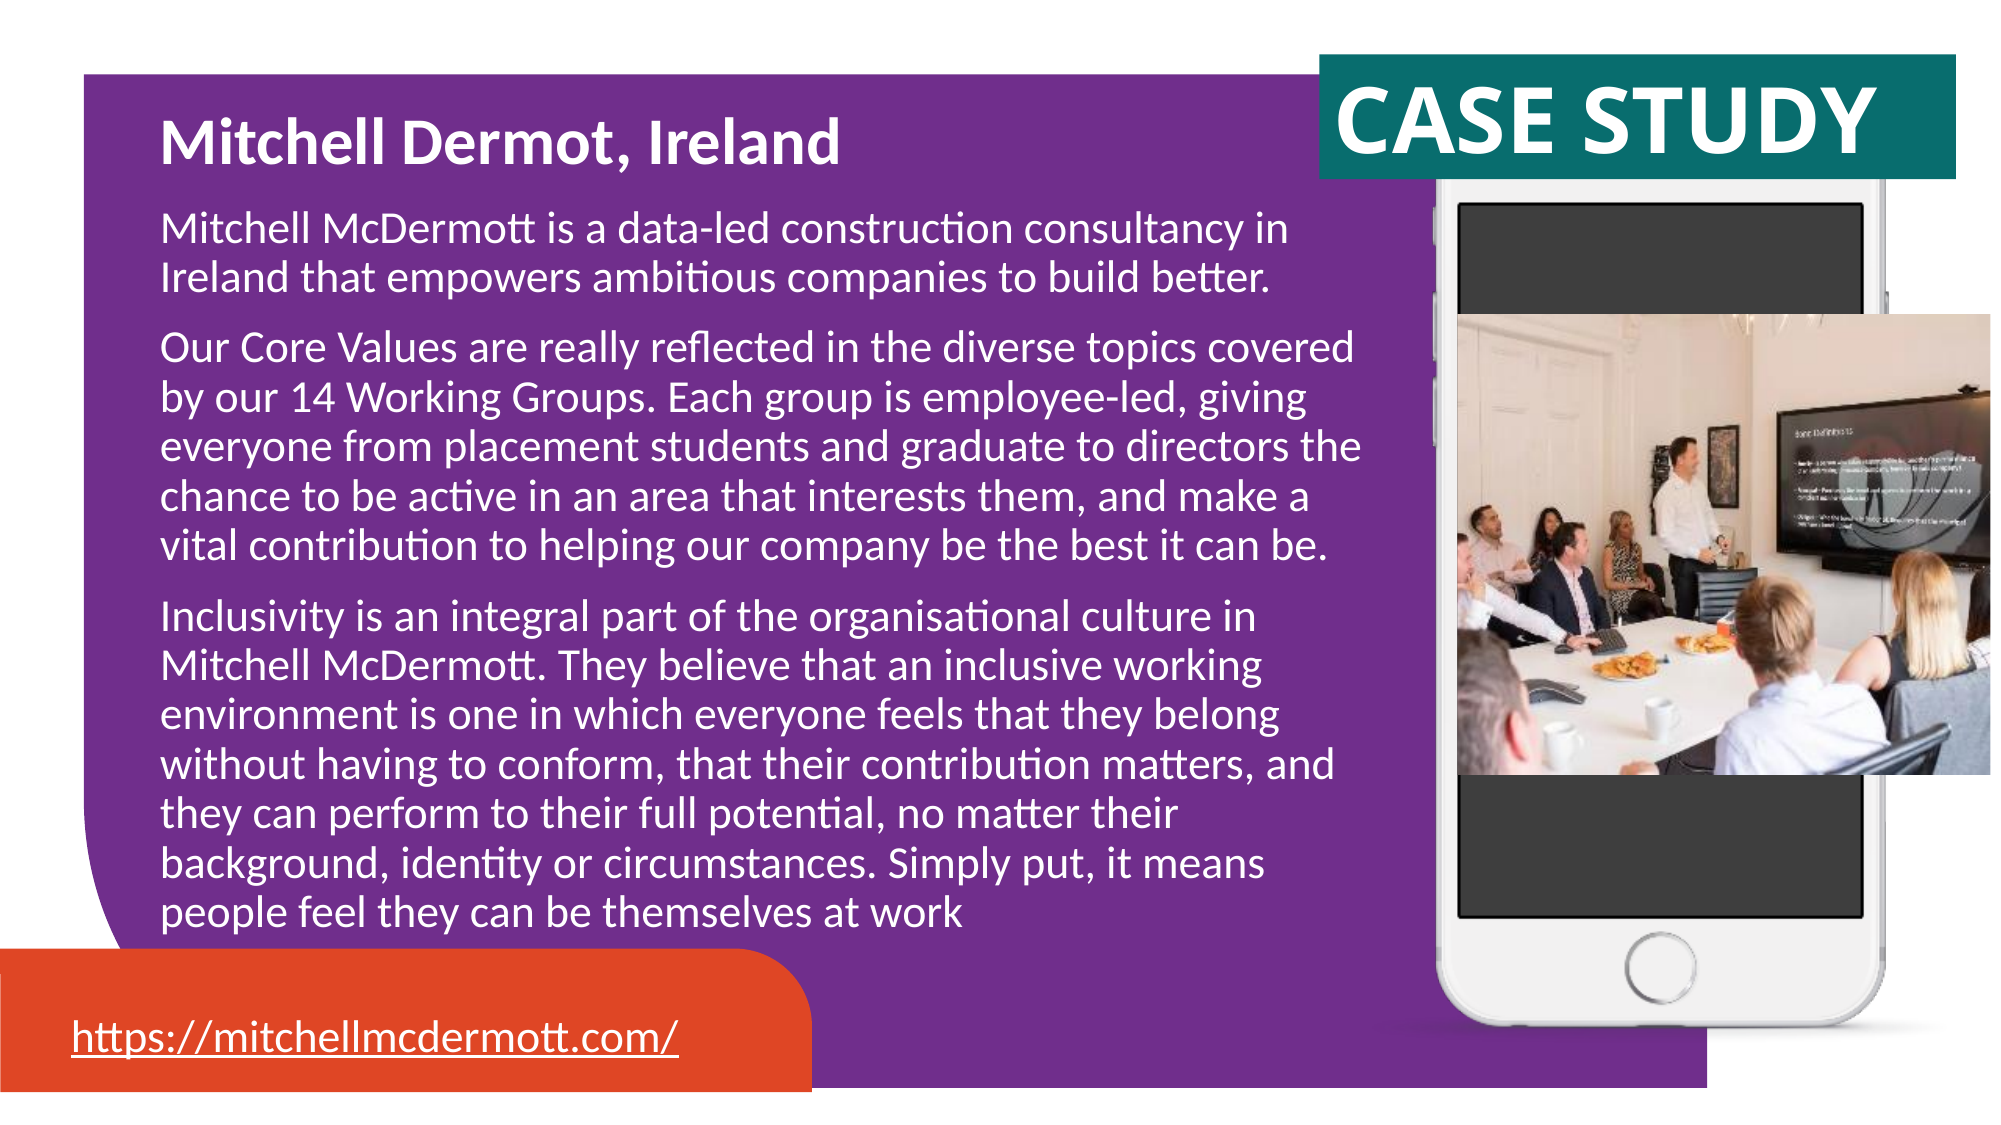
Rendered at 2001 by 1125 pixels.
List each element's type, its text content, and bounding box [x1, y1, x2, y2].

list Mitchell Dermot, Ireland [145, 99, 1376, 263]
list Mitchell McDermott is a data-led construction consultancy in Ireland that empowers ambitious companies to build better. Our Core Values are really reflected in the diverse topics covered by our 14 Working Groups. Each group is employee-led, giving everyone from placement students and graduate to directors the chance to be active in an area that interests them, and make a vital contribution to helping our company be the best it can be. ​ Inclusivity is an integral part of the organisational culture in Mitchell McDermott. They believe that an inclusive working environment is one in which everyone feels that they belong without having to conform, that their contribution matters, and they can perform to their full potential, no matter their background, identity or circumstances. Simply put, it means people feel they can be themselves at work [145, 196, 1415, 737]
picture [1328, 37, 2000, 1088]
text_box https://mitchellmcdermott.com/ [56, 1021, 727, 1047]
text_box CASE STUDY [1319, 54, 1956, 180]
